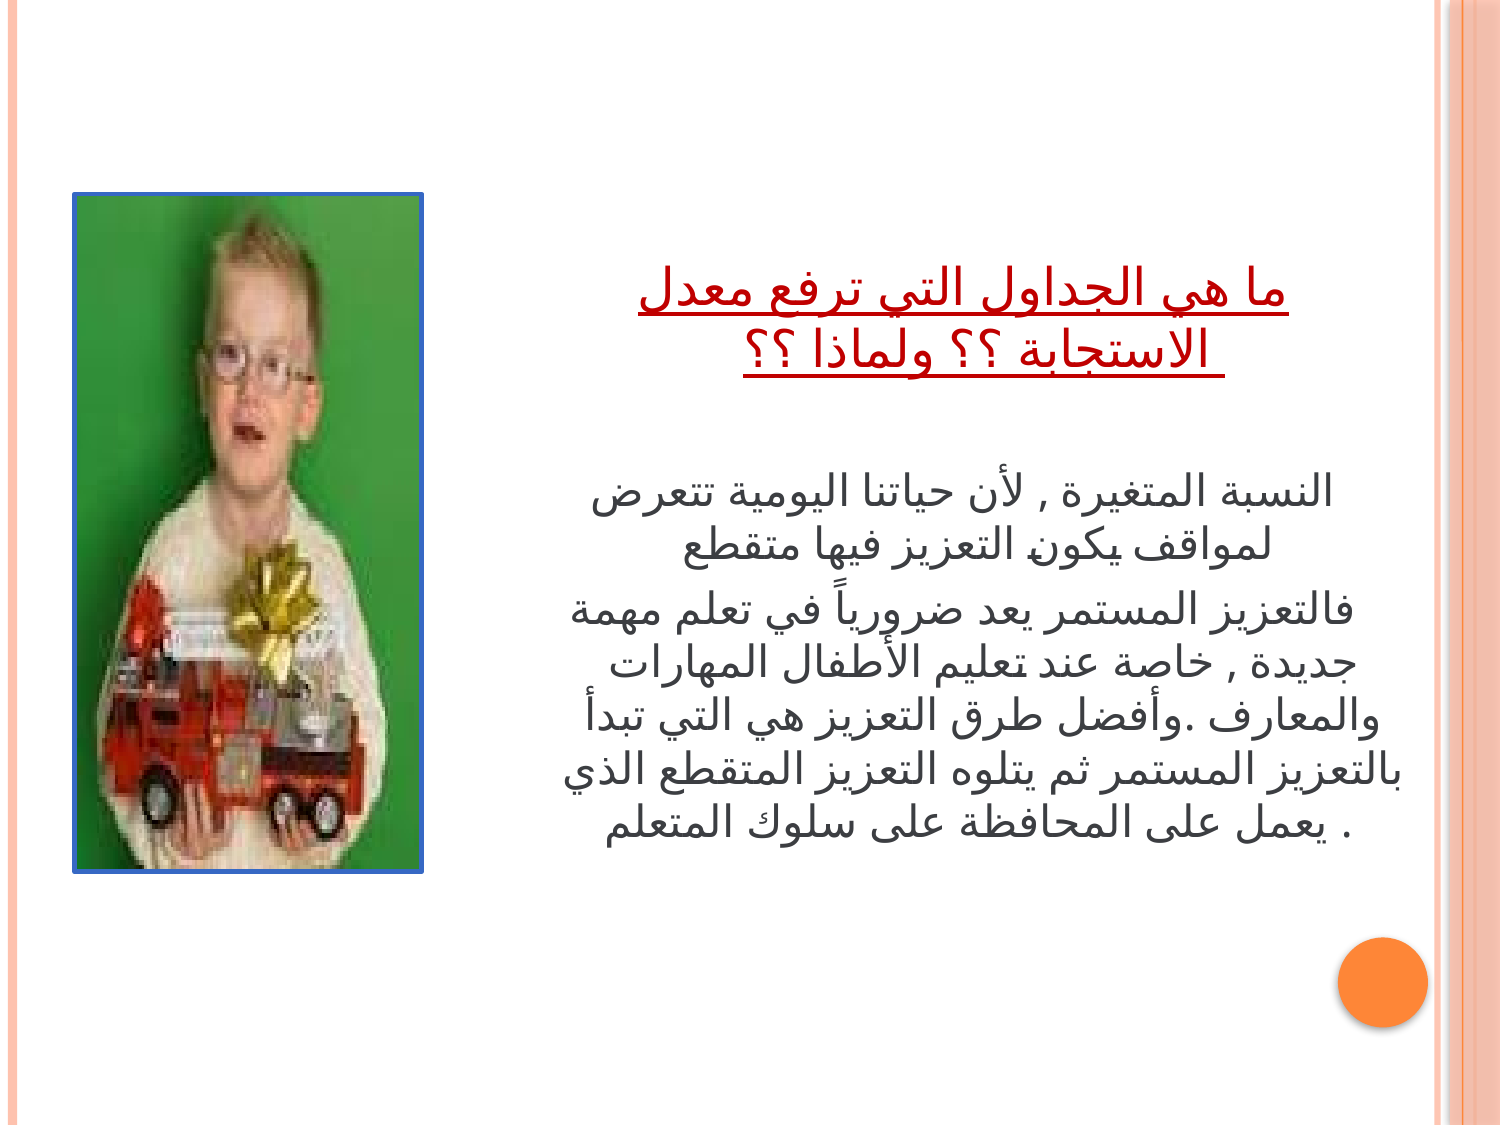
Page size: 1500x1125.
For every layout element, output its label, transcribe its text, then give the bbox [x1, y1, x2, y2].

picture [76, 195, 421, 871]
list ما هي الجداول التي ترفع معدل الاستجابة ؟؟ ولماذا ؟؟ النسبة المتغيرة , لأن حياتنا اليومية تتعرض لمواقف يكون التعزيز فيها متقطع فالتعزيز المستمر يعد ضرورياً في تعلم مهمة جديدة , خاصة عند تعليم الأطفال المهارات والمعارف .وأفضل طرق التعزيز هي التي تبدأ بالتعزيز المستمر ثم يتلوه التعزيز المتقطع الذي يعمل على المحافظة على سلوك المتعلم . [490, 172, 1425, 916]
